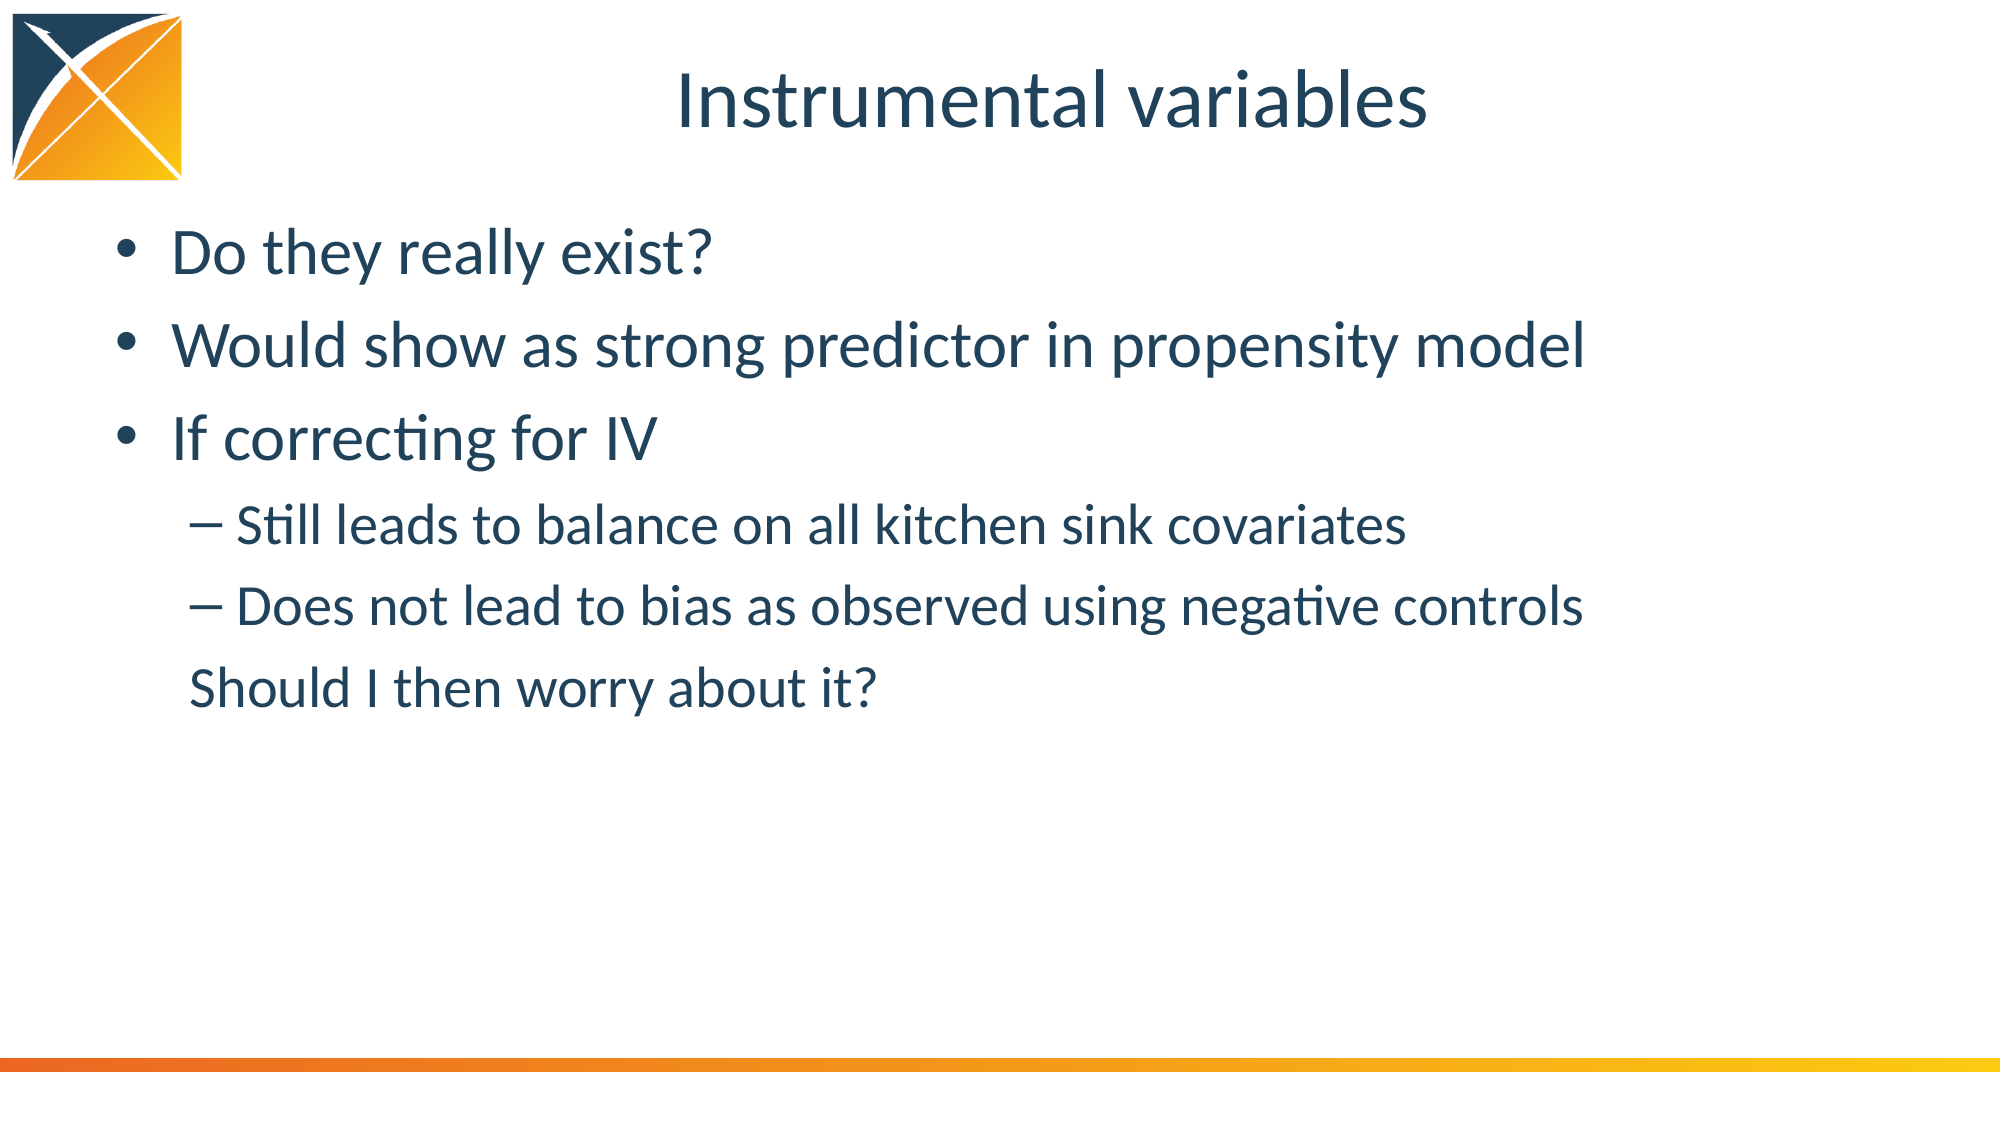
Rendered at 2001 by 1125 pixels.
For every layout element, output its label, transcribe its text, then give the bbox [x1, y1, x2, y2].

picture [0, 0, 206, 200]
title Instrumental variables [205, 24, 1900, 163]
list Do they really exist? Would show as strong predictor in propensity model If correcting for IV Still leads to balance on all kitchen sink covariates Does not lead to bias as observed using negative controls Should I then worry about it? [99, 200, 1900, 1005]
